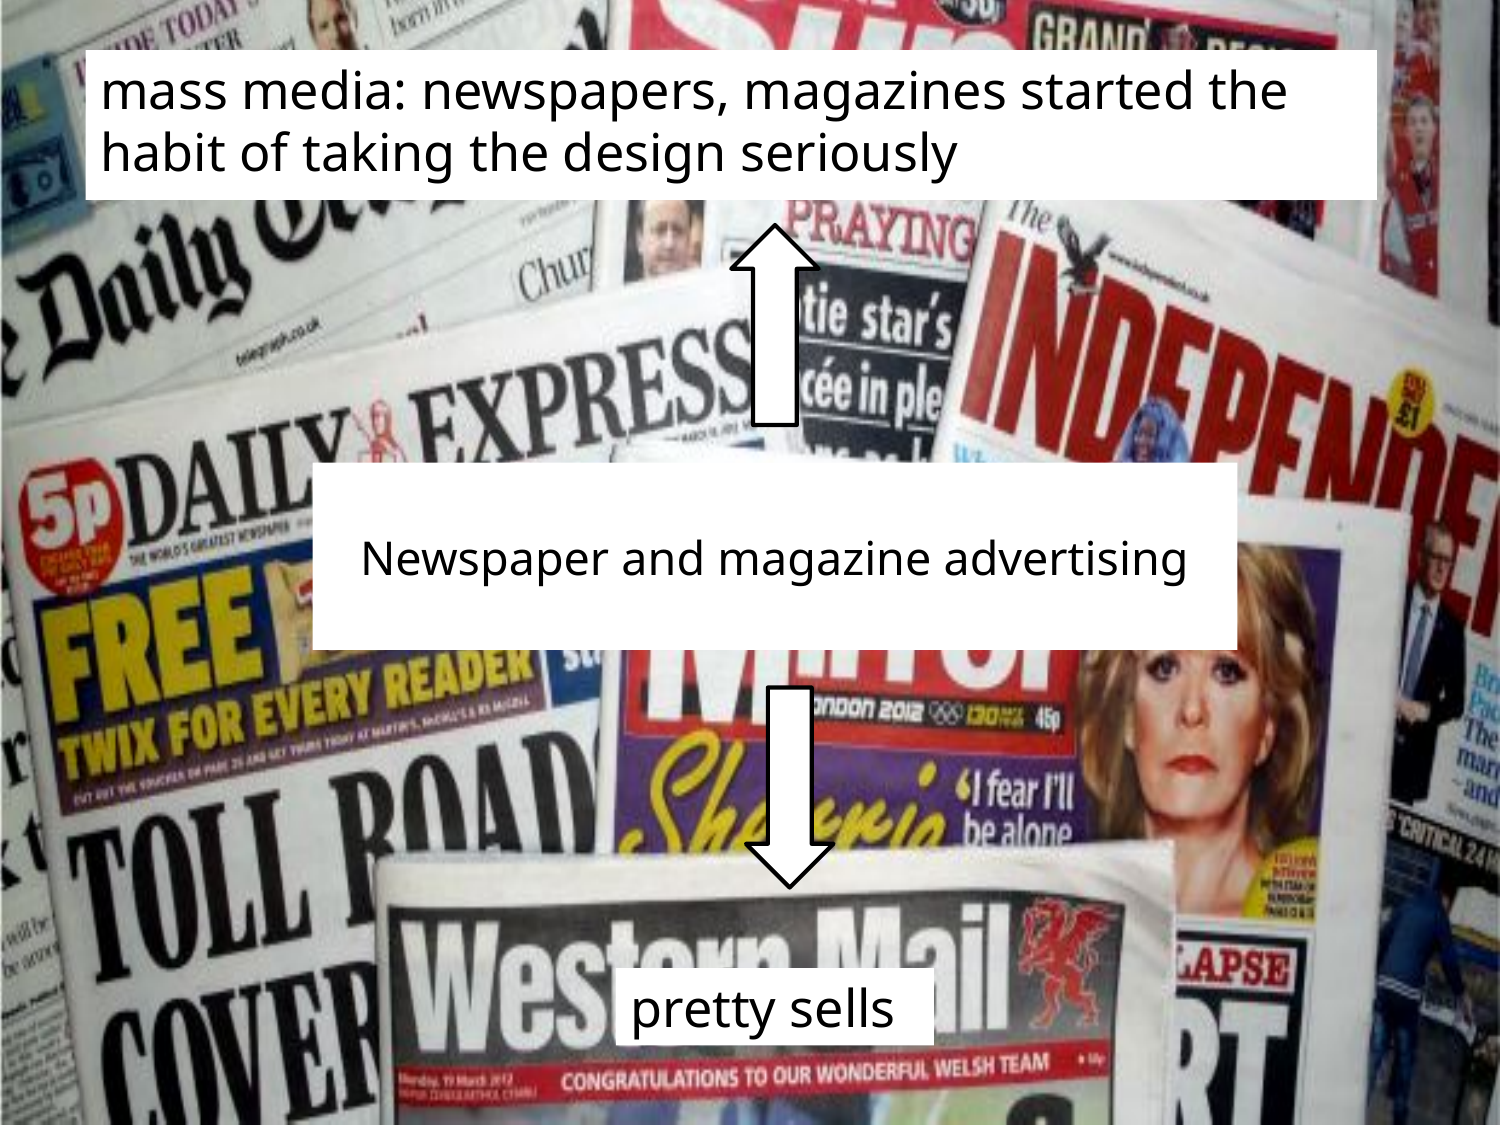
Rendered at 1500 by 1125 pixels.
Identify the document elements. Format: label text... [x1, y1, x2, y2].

text_box pretty sells [615, 968, 934, 1046]
title Newspaper and magazine advertising [312, 462, 1238, 650]
picture [0, 0, 1500, 1125]
text_box [744, 685, 836, 890]
list mass media: newspapers, magazines started the habit of taking the design seriously [85, 50, 1377, 200]
text_box [729, 222, 821, 428]
